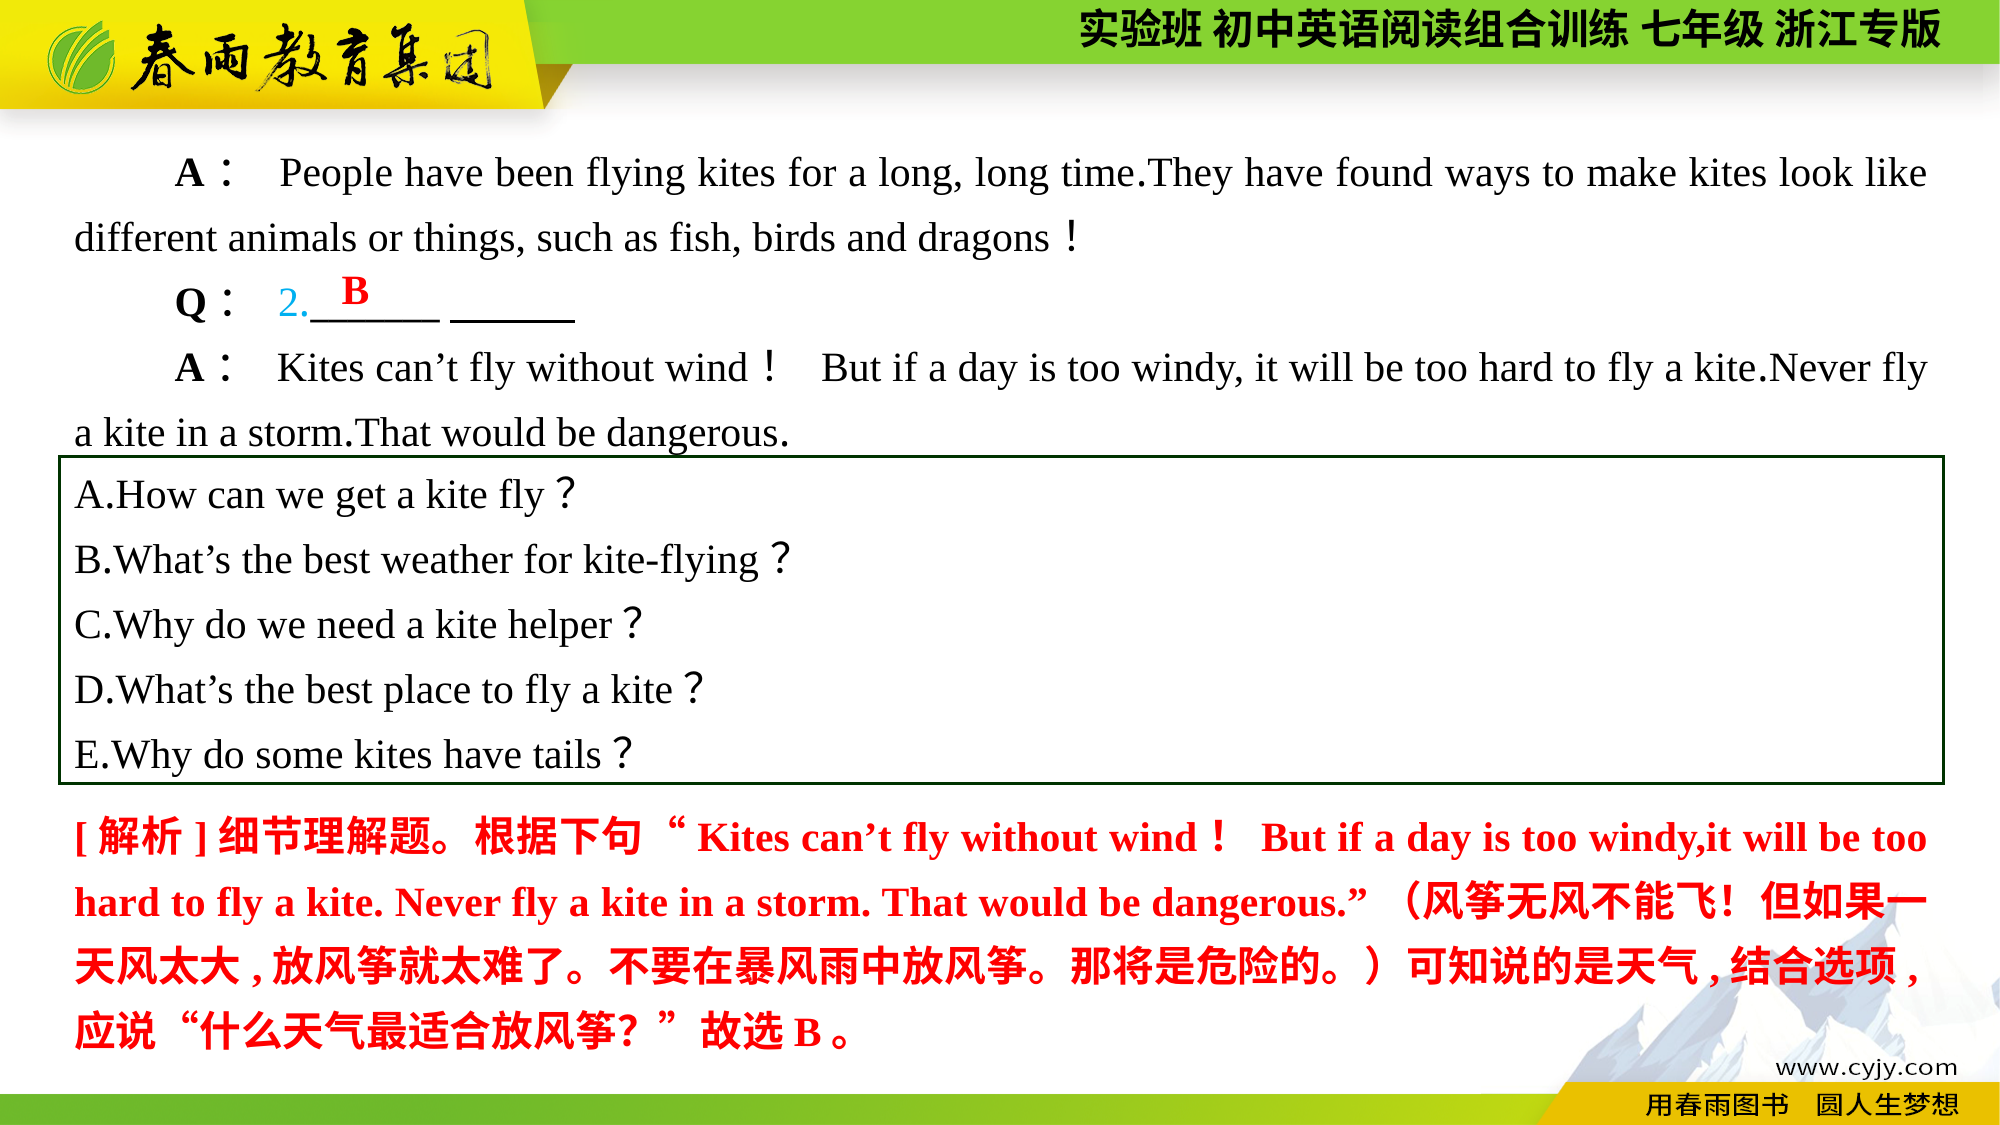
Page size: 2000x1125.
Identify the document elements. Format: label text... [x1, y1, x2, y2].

text_box B [326, 255, 385, 321]
picture [0, 0, 2000, 1125]
list A： People have been flying kites for a long, long time.They have found ways to make kites look like different animals or things, such as fish, birds and dragons！ Q： 2._______ A： Kites can’t fly without wind！ But if a day is too windy, it will be too hard to fly a kite.Never fly a kite in a storm.That would be dangerous. [59, 122, 1944, 444]
text_box [解析]细节理解题。根据下句“Kites can’t fly without wind！But if a day is too windy,it will be too hard to fly a kite. Never fly a kite in a storm. That would be dangerous.”（风筝无风不能飞！但如果一天风太大,放风筝就太难了。不要在暴风雨中放风筝。那将是危险的。）可知说的是天气,结合选项,应说“什么天气最适合放风筝？”故选B。 [59, 786, 1944, 1062]
text_box [59, 456, 1944, 784]
text_box A.How can we get a kite fly？ B.What’s the best weather for kite-flying？ C.Why do we need a kite helper？ D.What’s the best place to fly a kite？ E.Why do some kites have tails？ [59, 444, 1944, 456]
